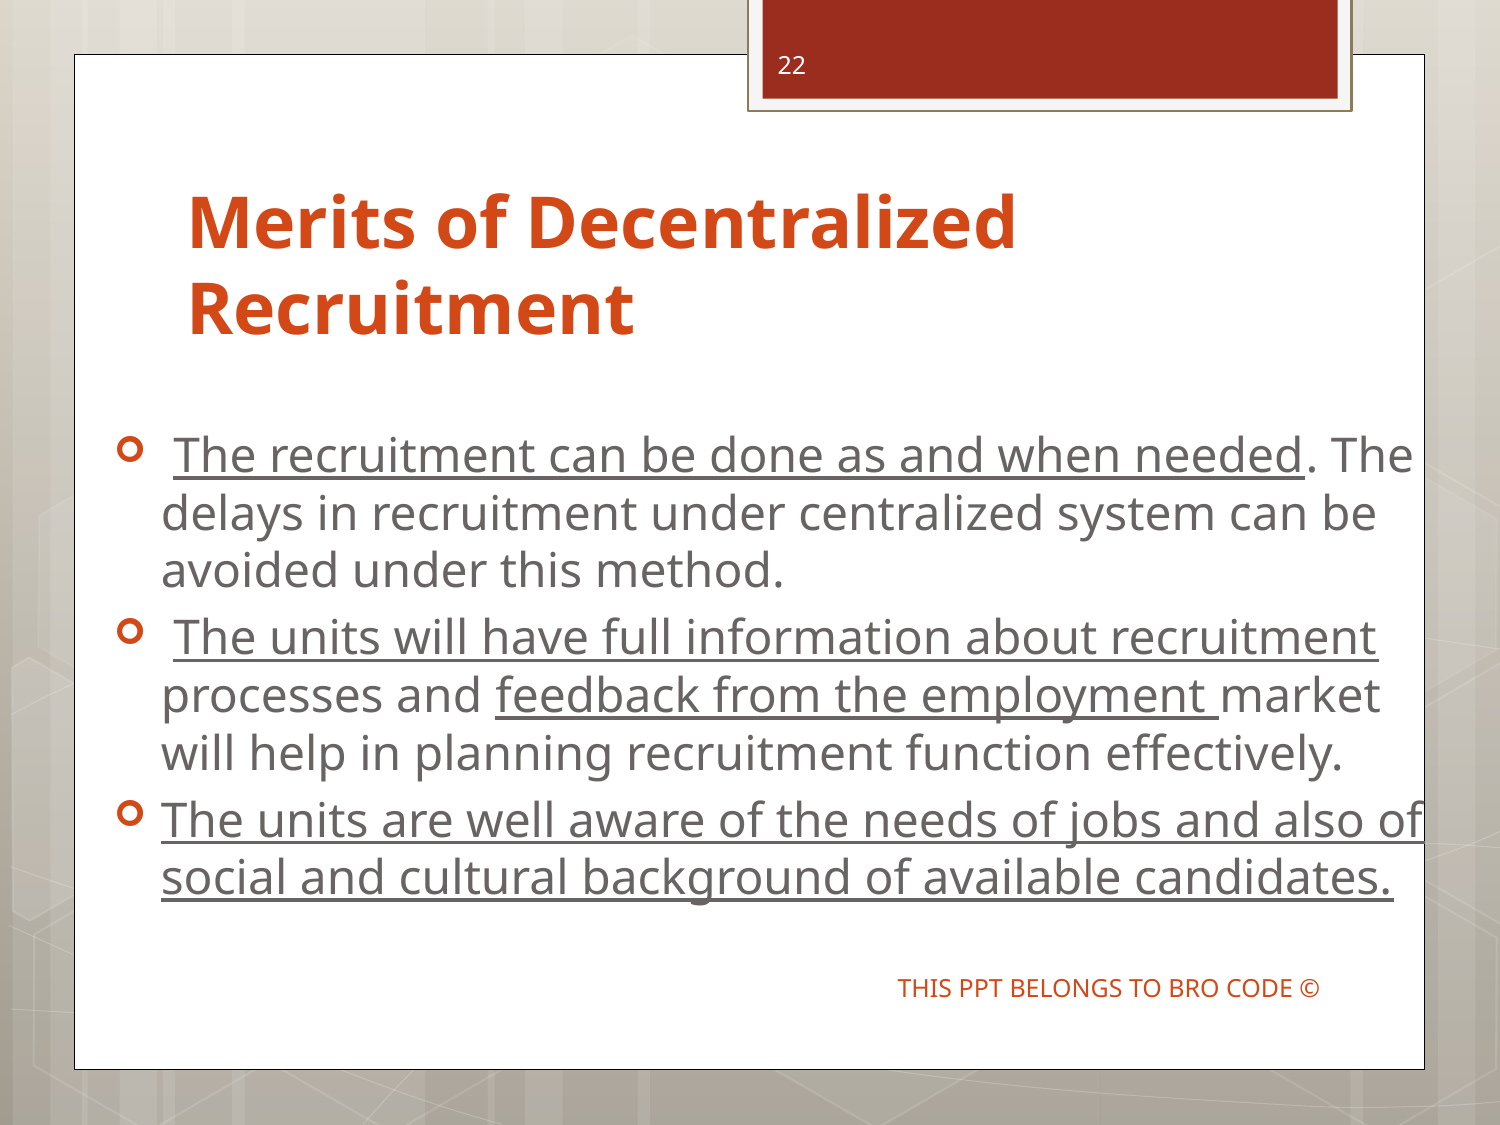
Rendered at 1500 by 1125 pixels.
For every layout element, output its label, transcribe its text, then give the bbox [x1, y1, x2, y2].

list The recruitment can be done as and when needed. The delays in recruitment under centralized system can be avoided under this method. The units will have full information about recruitment processes and feedback from the employment market will help in planning recruitment function effectively. The units are well aware of the needs of jobs and also of social and cultural background of available candidates. [87, 350, 1450, 957]
slide_number 22 [762, 36, 982, 97]
footer THIS PPT BELONGS TO BRO CODE © [761, 960, 1336, 1020]
title Merits of Decentralized Recruitment [171, 168, 1324, 350]
